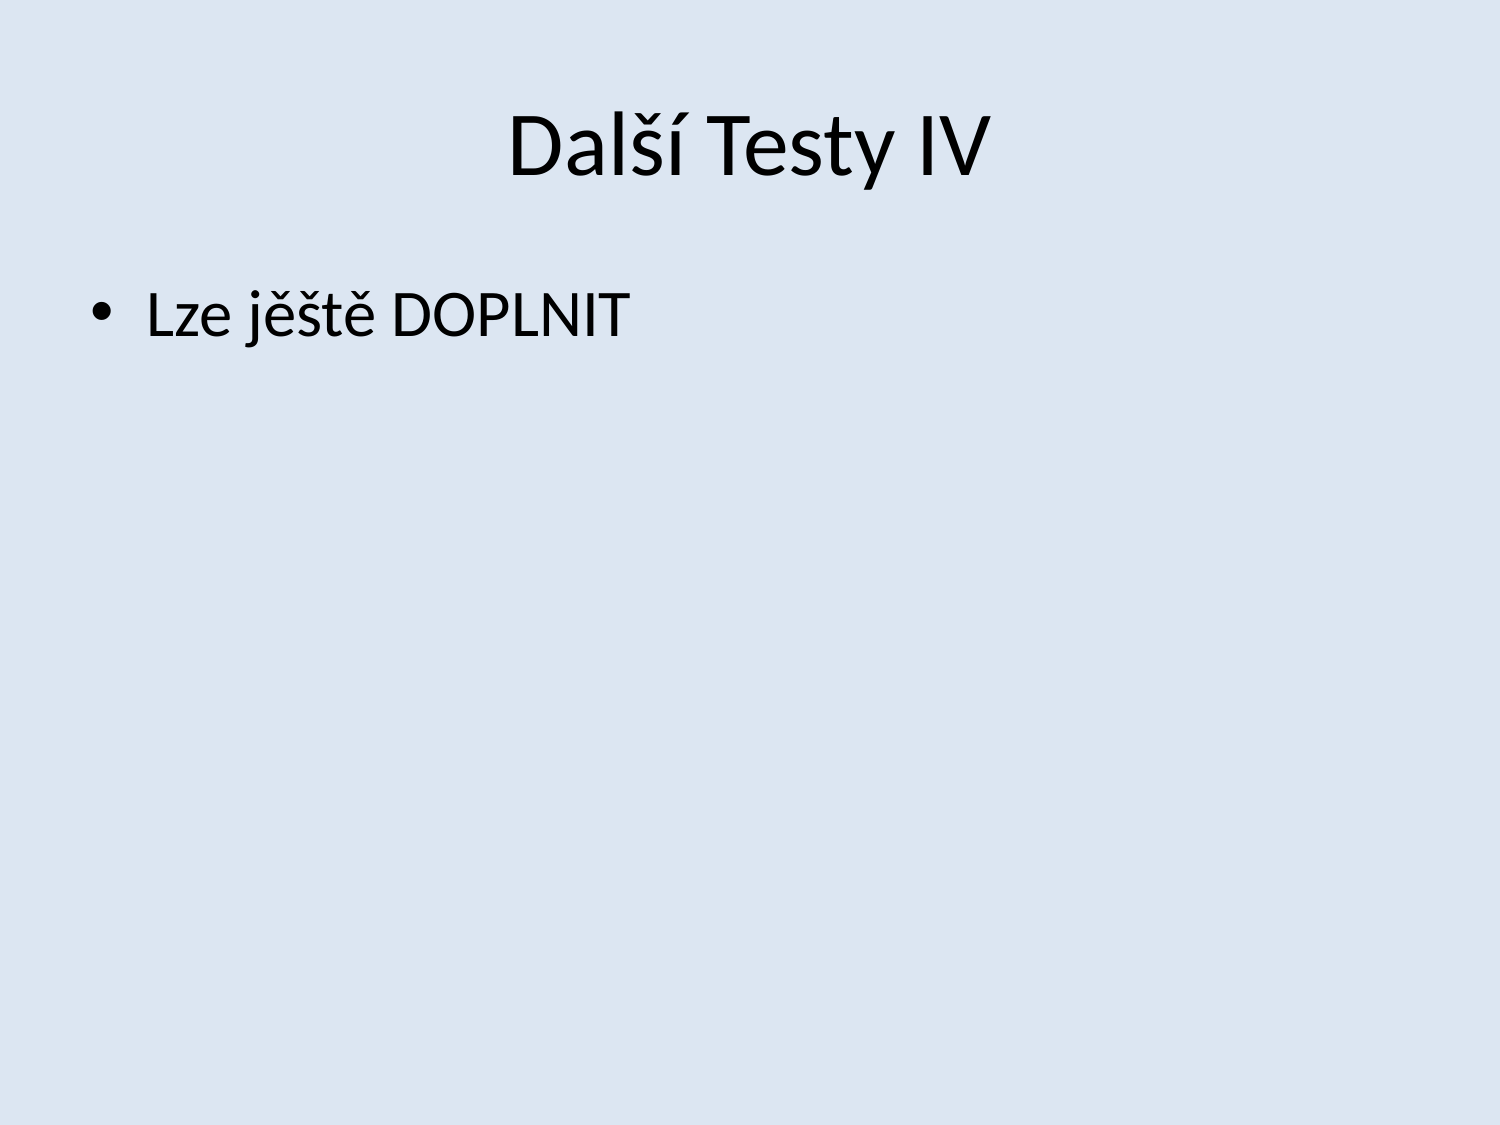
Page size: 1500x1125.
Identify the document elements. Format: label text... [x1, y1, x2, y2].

list Lze jěště DOPLNIT [75, 262, 1425, 1005]
title Další Testy IV [75, 45, 1425, 233]
